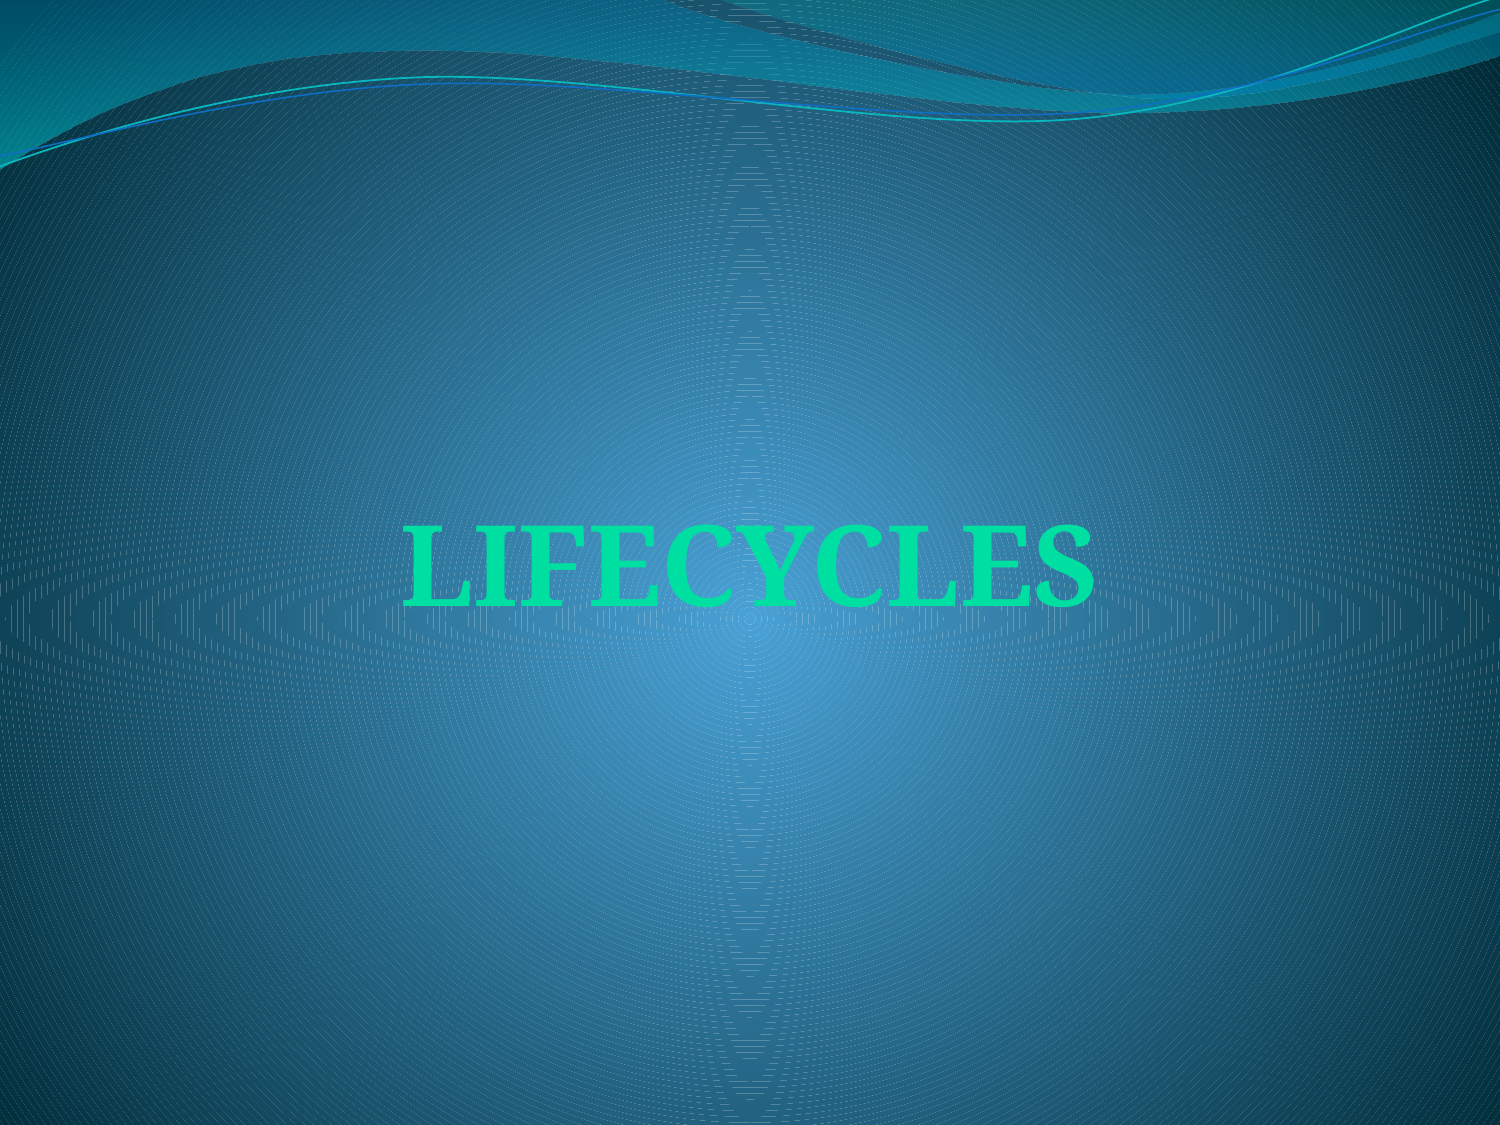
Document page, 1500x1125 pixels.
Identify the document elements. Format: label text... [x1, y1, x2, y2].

text_box Lifecycles [385, 486, 1115, 637]
